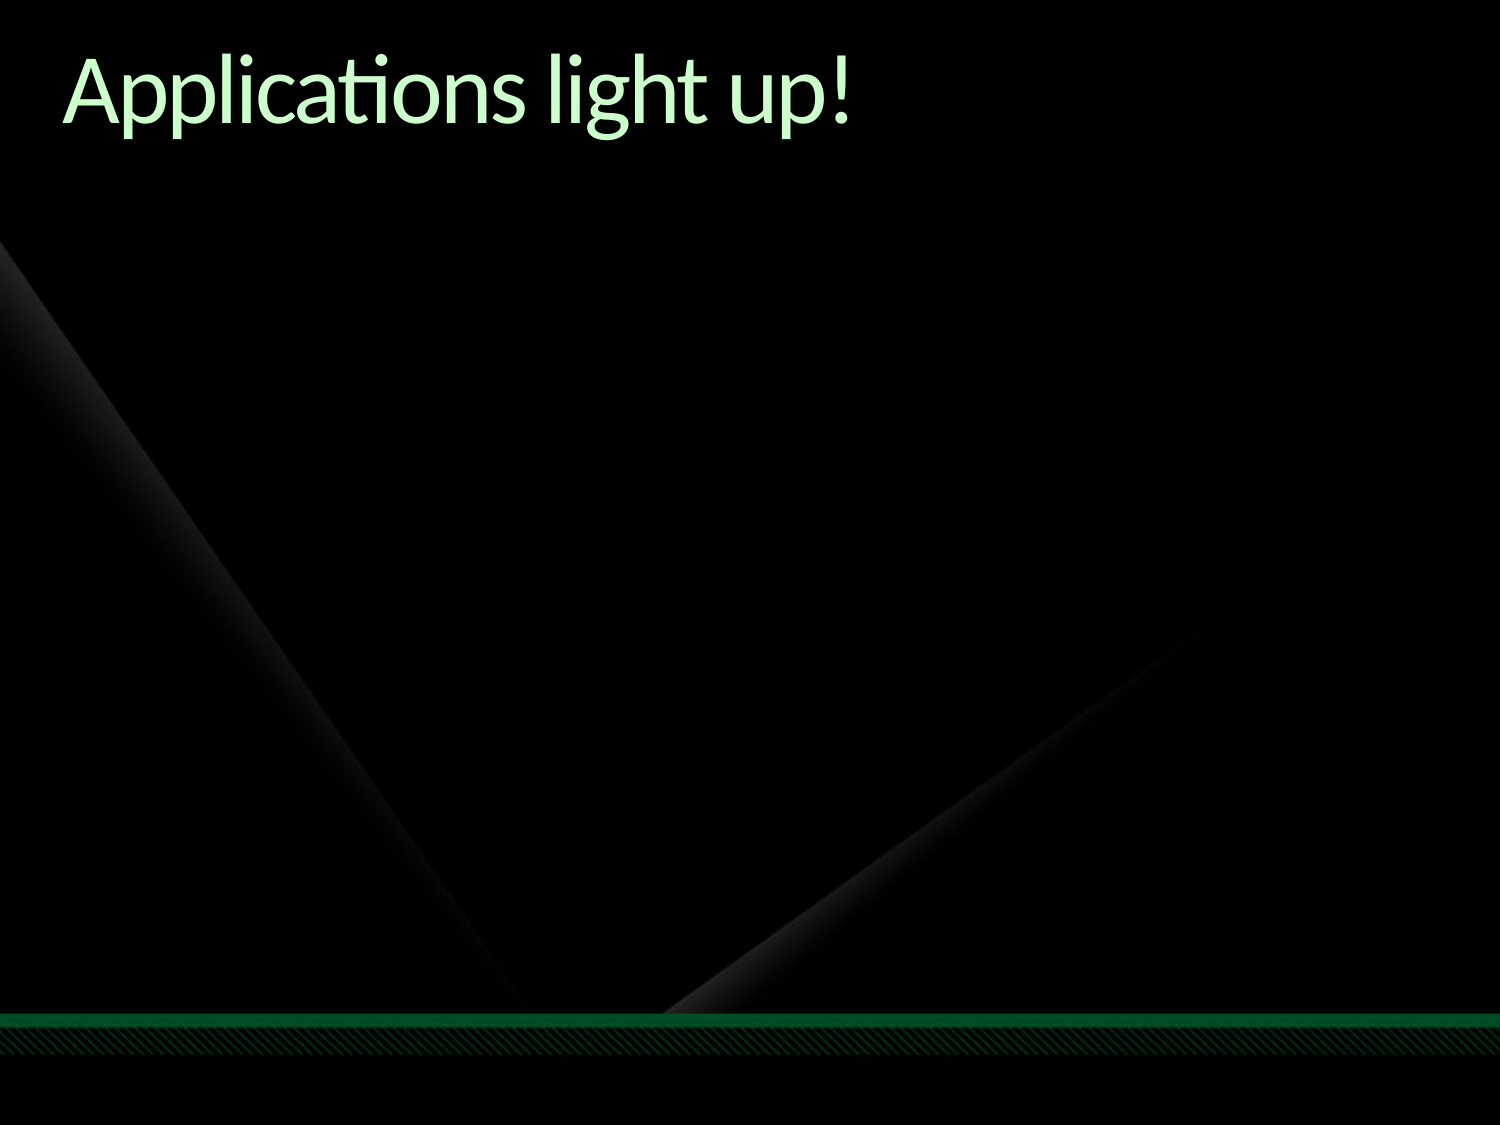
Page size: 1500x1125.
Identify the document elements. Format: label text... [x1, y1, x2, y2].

picture [0, 0, 1500, 1125]
title Applications light up! [62, 37, 1438, 147]
